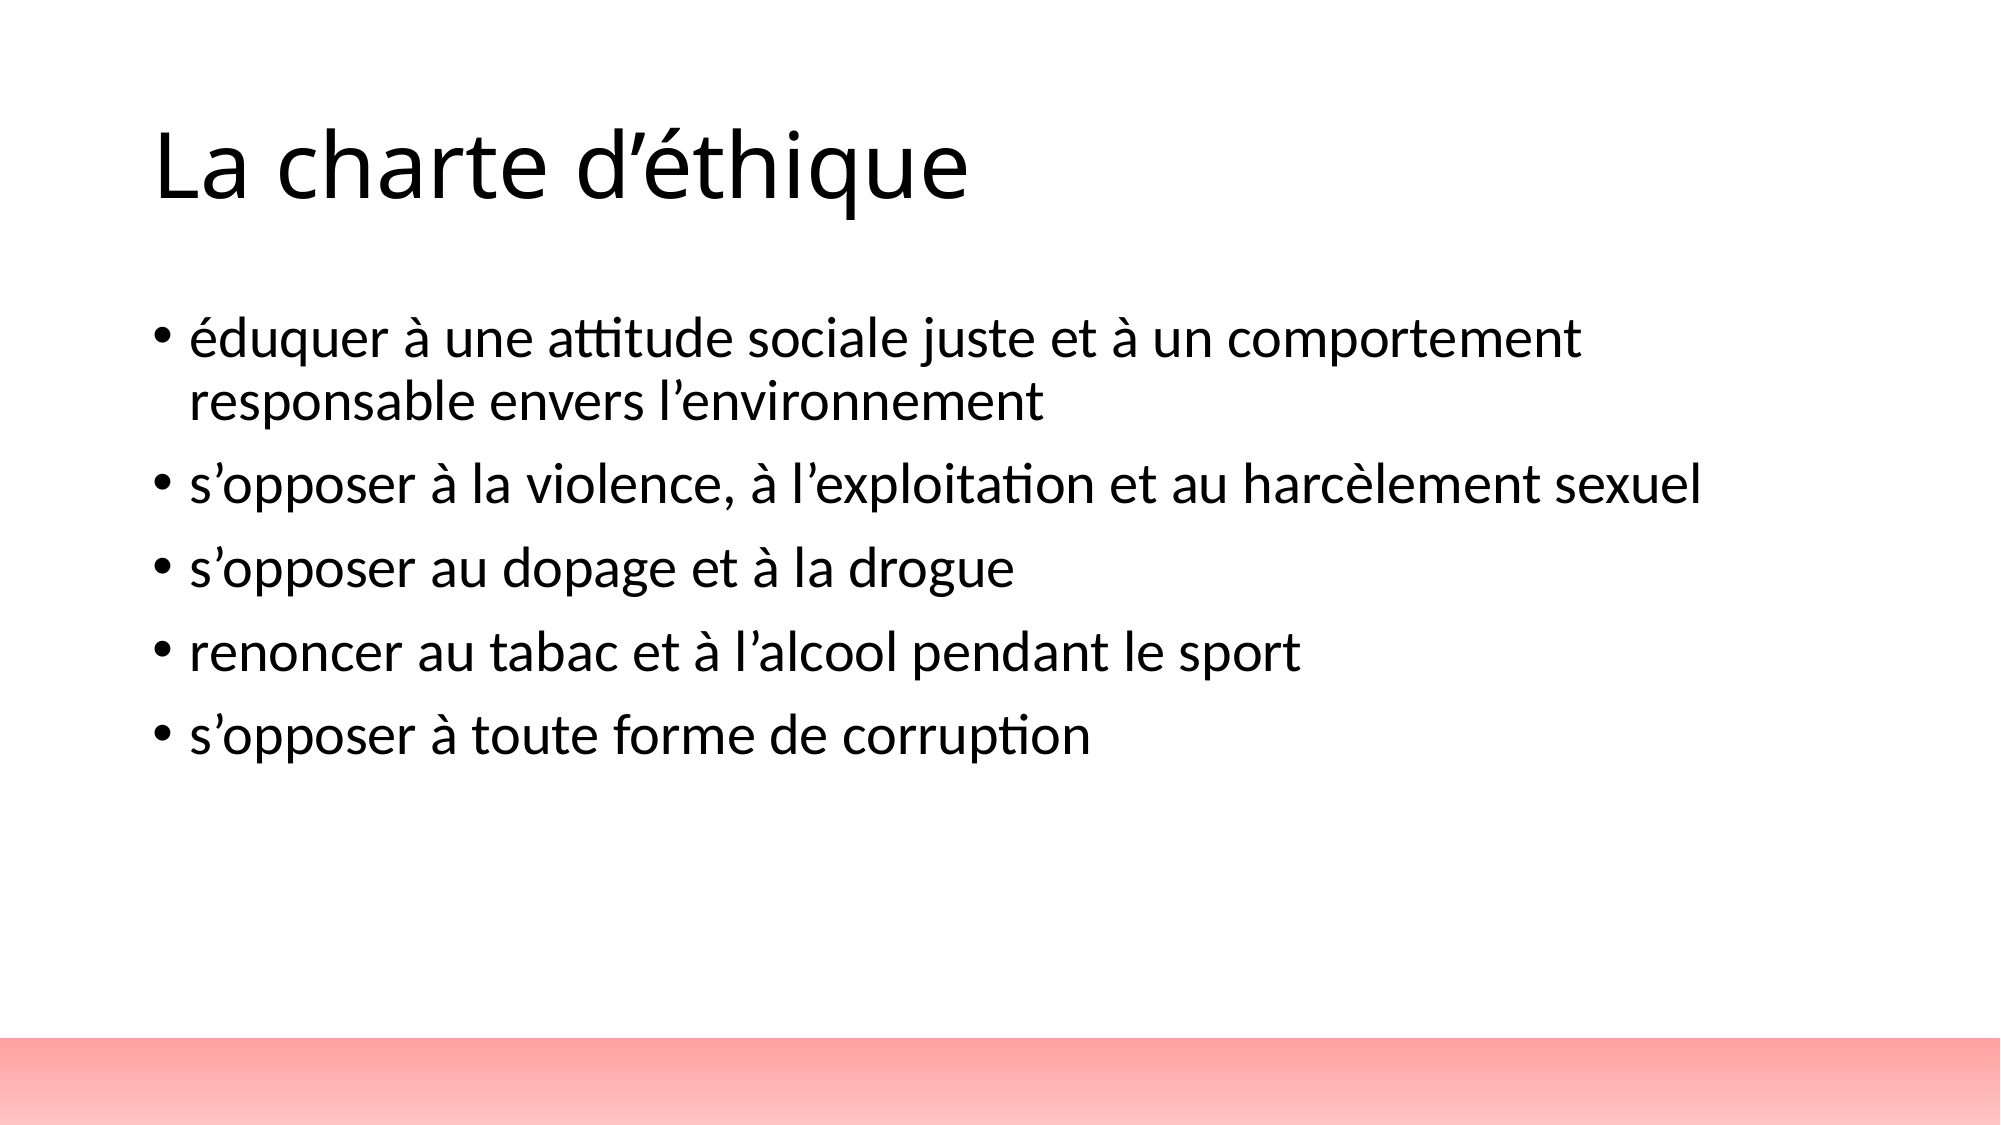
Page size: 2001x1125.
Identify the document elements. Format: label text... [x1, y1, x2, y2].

list éduquer à une attitude sociale juste et à un comportement responsable envers l’environnement s’opposer à la violence, à l’exploitation et au harcèlement sexuel s’opposer au dopage et à la drogue renoncer au tabac et à l’alcool pendant le sport s’opposer à toute forme de corruption [137, 299, 1863, 1014]
title La charte d’éthique [137, 59, 1863, 278]
